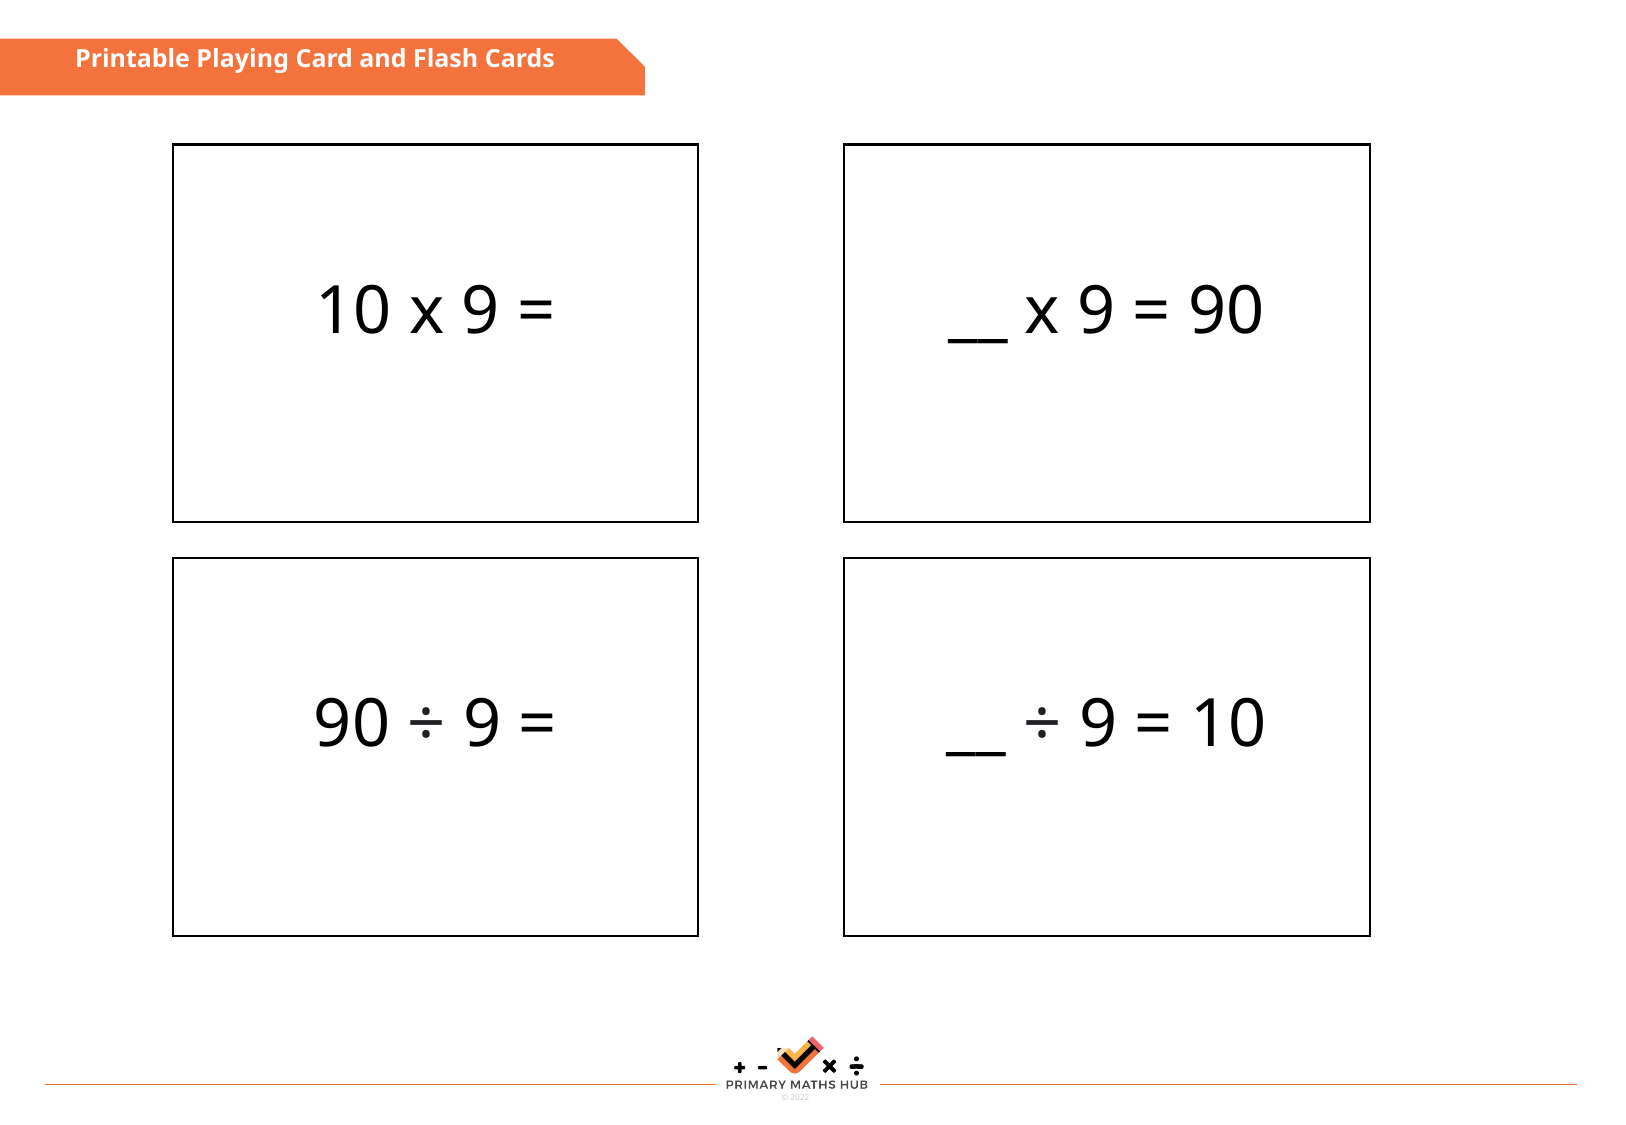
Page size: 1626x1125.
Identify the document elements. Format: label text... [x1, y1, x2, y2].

text_box [172, 143, 699, 259]
text_box __ ÷ 9 = 10 [844, 672, 1370, 768]
text_box [172, 557, 699, 672]
text_box __ x 9 = 90 [844, 259, 1370, 355]
text_box 90 ÷ 9 = [172, 672, 699, 768]
text_box [843, 143, 1371, 523]
text_box Printable Playing Card and Flash Cards [0, 37, 646, 97]
text_box 10 x 9 = [172, 259, 699, 355]
text_box [172, 768, 699, 937]
text_box [172, 355, 699, 523]
picture [722, 1034, 872, 1094]
text_box [843, 557, 1371, 937]
text_box © 2022 [720, 1084, 870, 1110]
